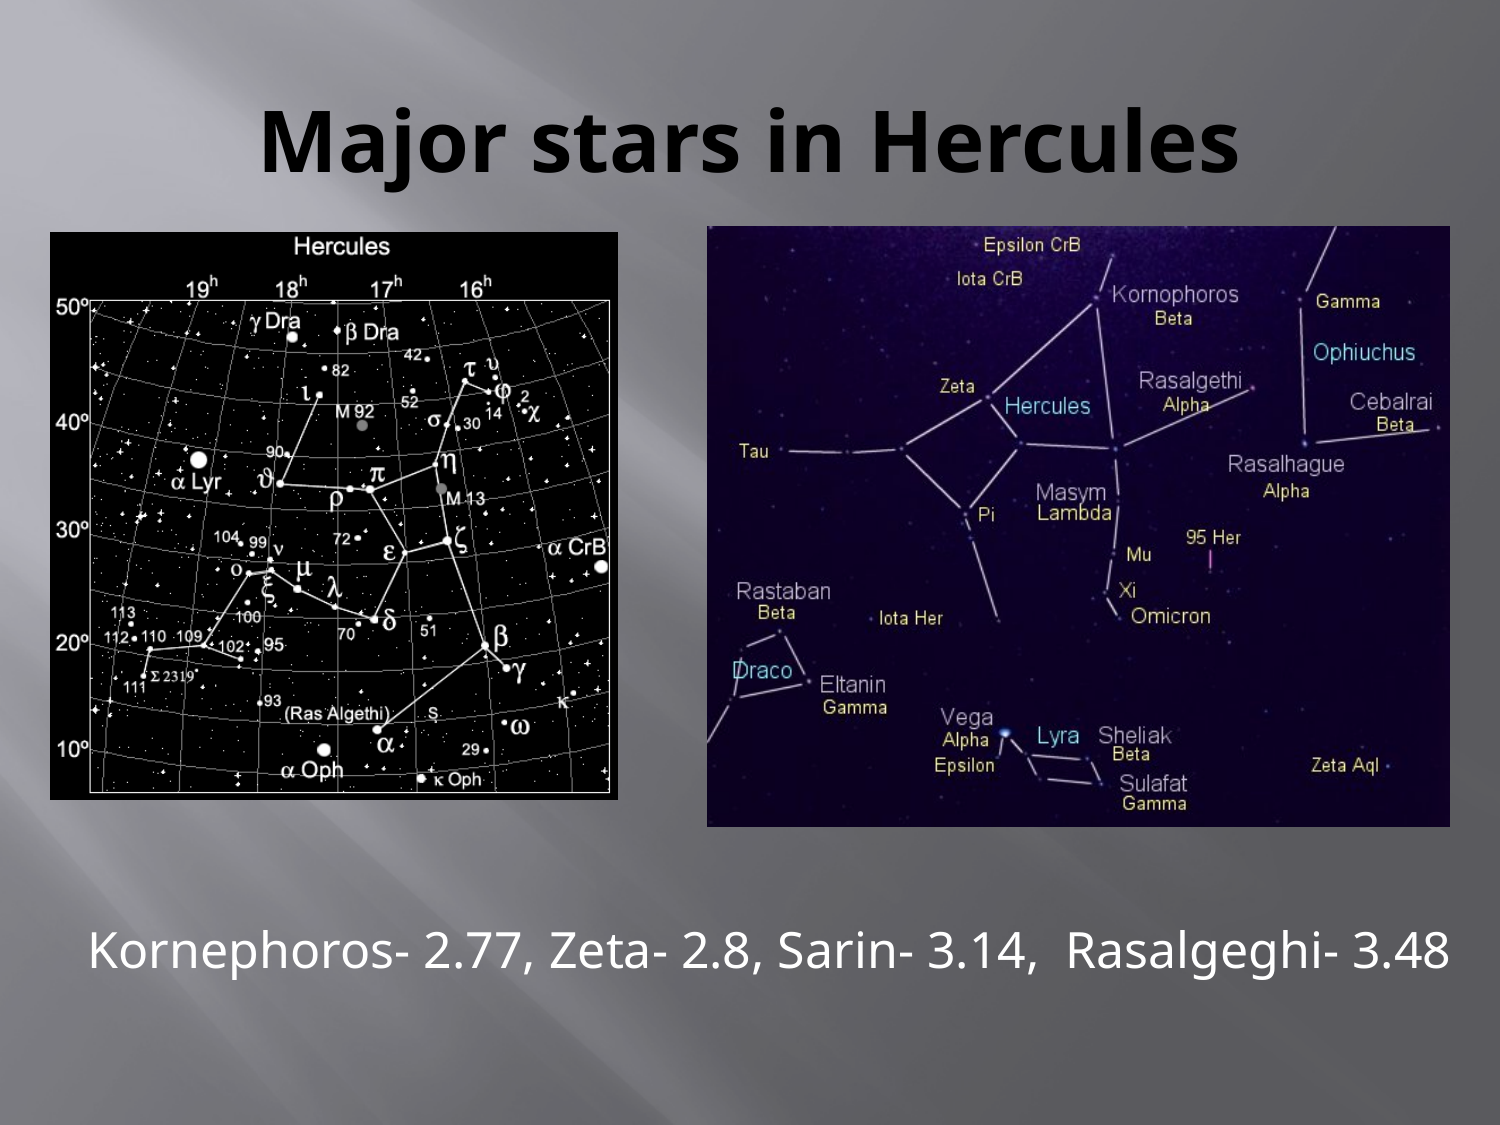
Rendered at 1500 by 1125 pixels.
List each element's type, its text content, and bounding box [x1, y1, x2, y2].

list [49, 232, 618, 801]
title Major stars in Hercules [75, 45, 1425, 233]
text_box Kornephoros- 2.77, Zeta- 2.8, Sarin- 3.14, Rasalgeghi- 3.48 [72, 866, 1500, 986]
picture [707, 225, 1451, 827]
